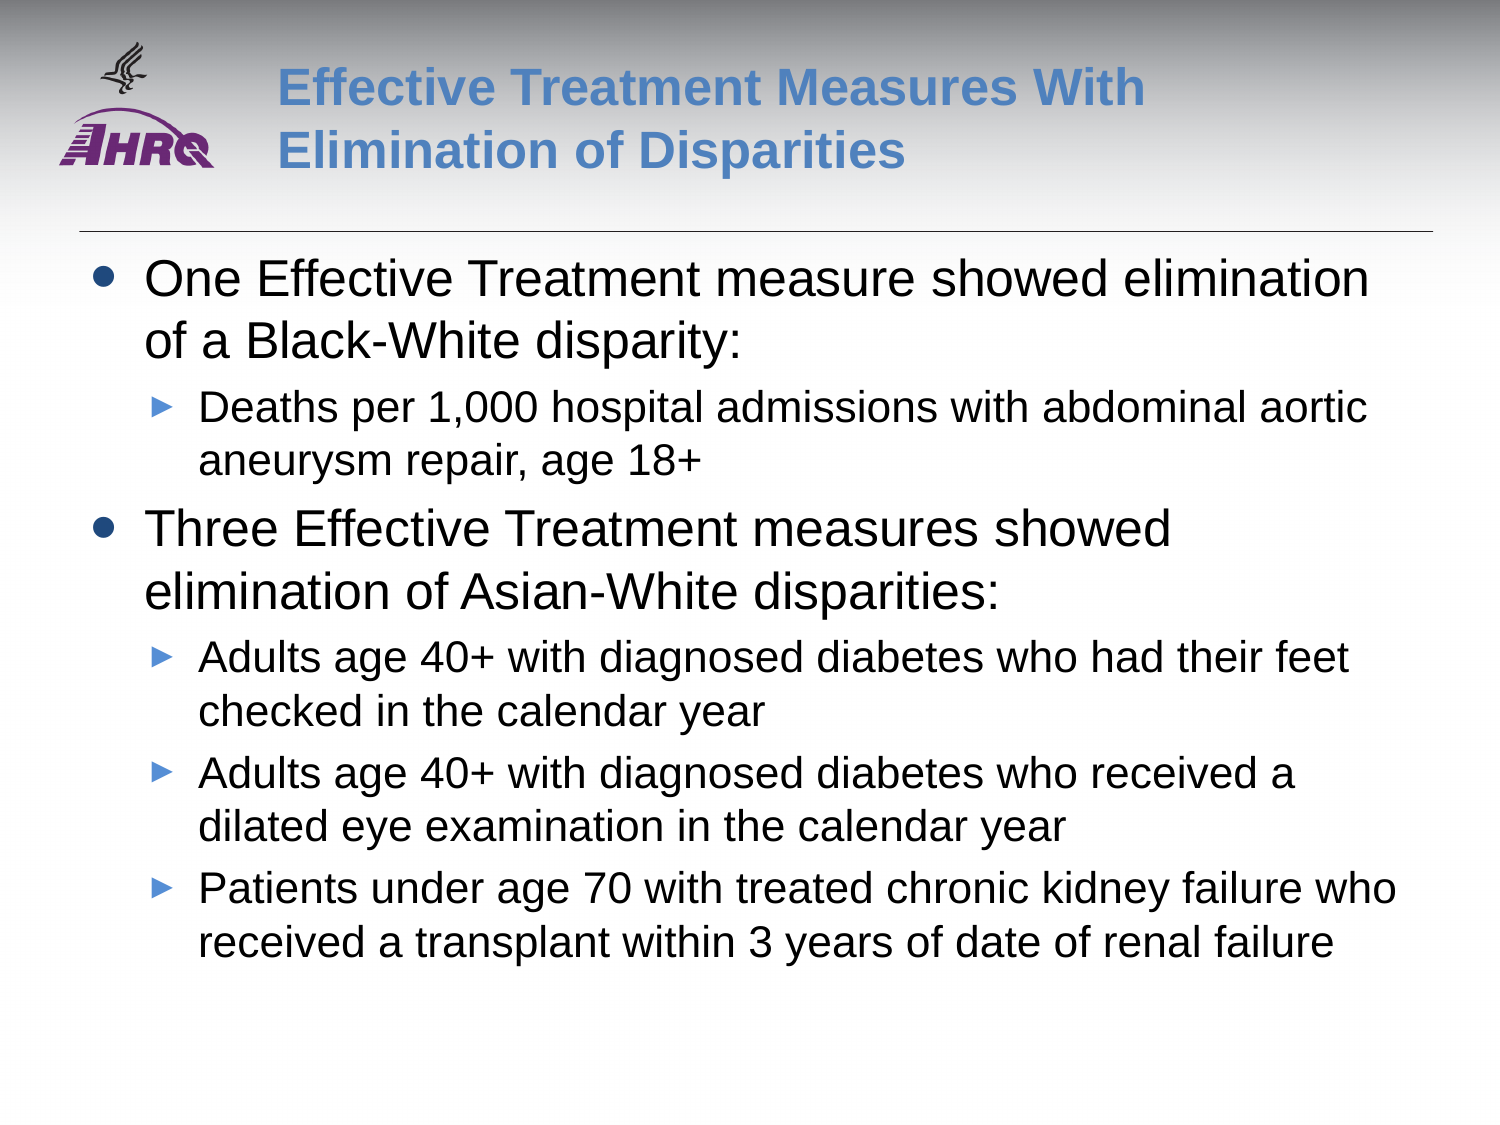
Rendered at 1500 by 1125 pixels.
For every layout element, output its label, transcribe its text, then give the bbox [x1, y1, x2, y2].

picture [0, 0, 1500, 1125]
title Effective Treatment Measures With Elimination of Disparities [262, 45, 1425, 188]
list One Effective Treatment measure showed elimination of a Black-White disparity: Deaths per 1,000 hospital admissions with abdominal aortic aneurysm repair, age 18+ Three Effective Treatment measures showed elimination of Asian-White disparities: Adults age 40+ with diagnosed diabetes who had their feet checked in the calendar year Adults age 40+ with diagnosed diabetes who received a dilated eye examination in the calendar year Patients under age 70 with treated chronic kidney failure who received a transplant within 3 years of date of renal failure [75, 237, 1425, 1005]
